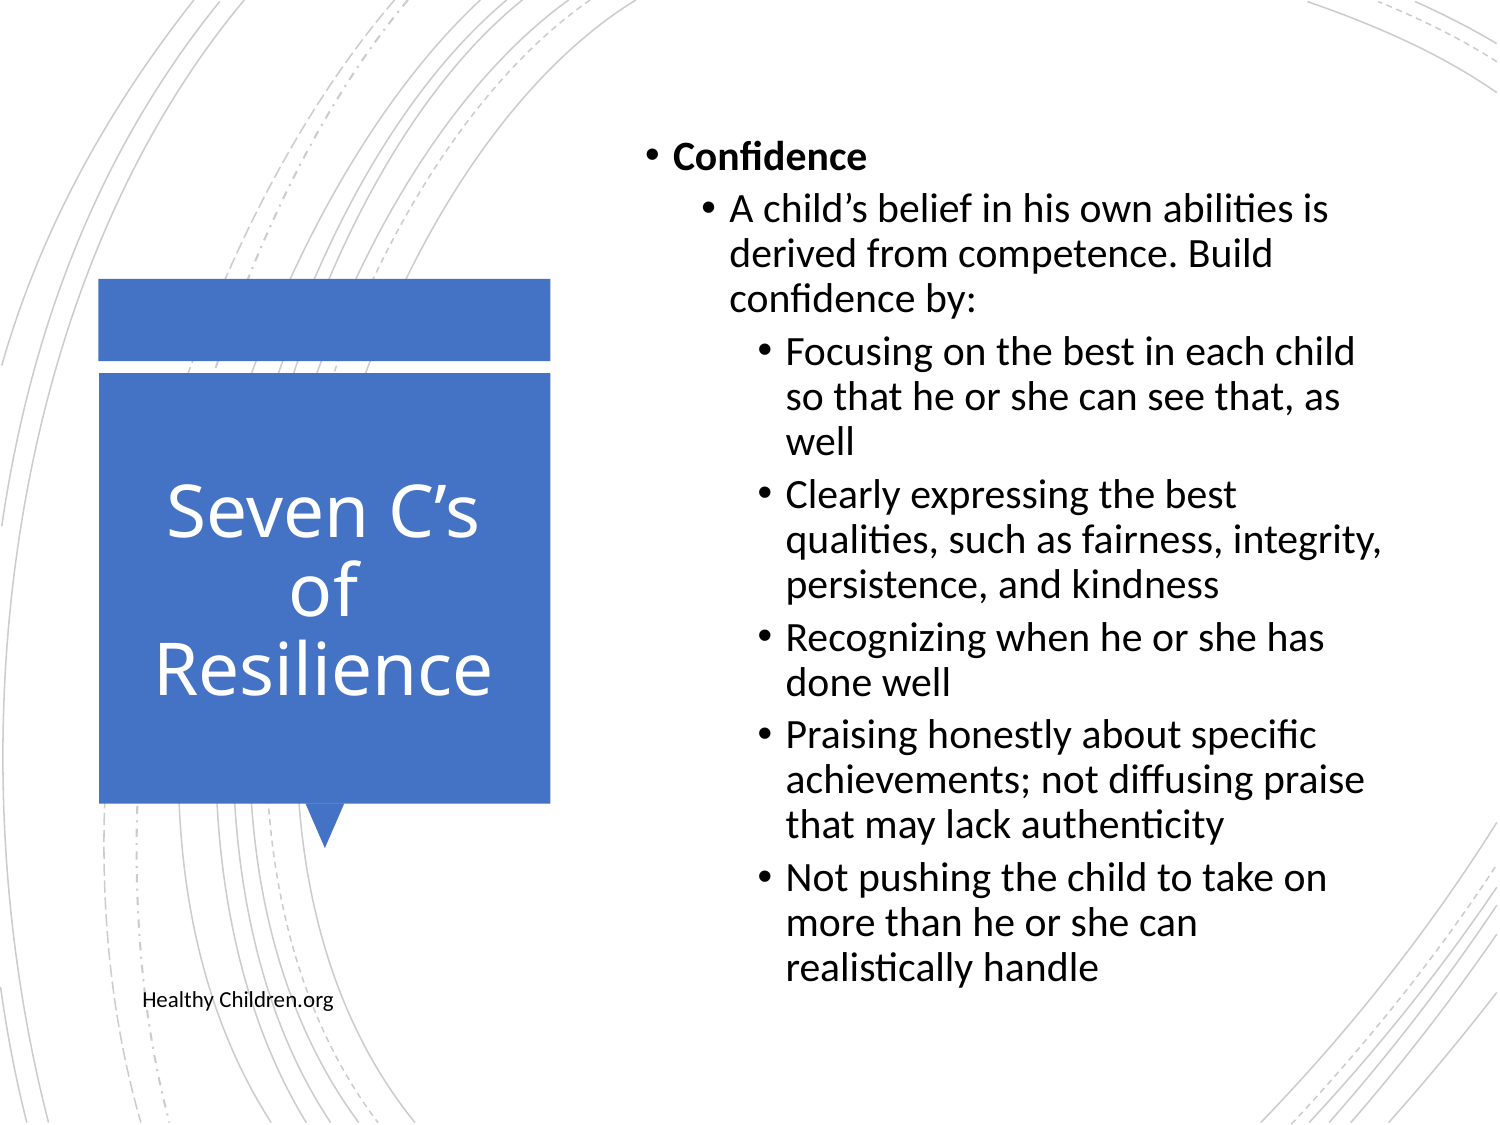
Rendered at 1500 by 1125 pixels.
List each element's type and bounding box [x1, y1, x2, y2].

text_box [98, 278, 551, 849]
text_box [0, 0, 1497, 1125]
